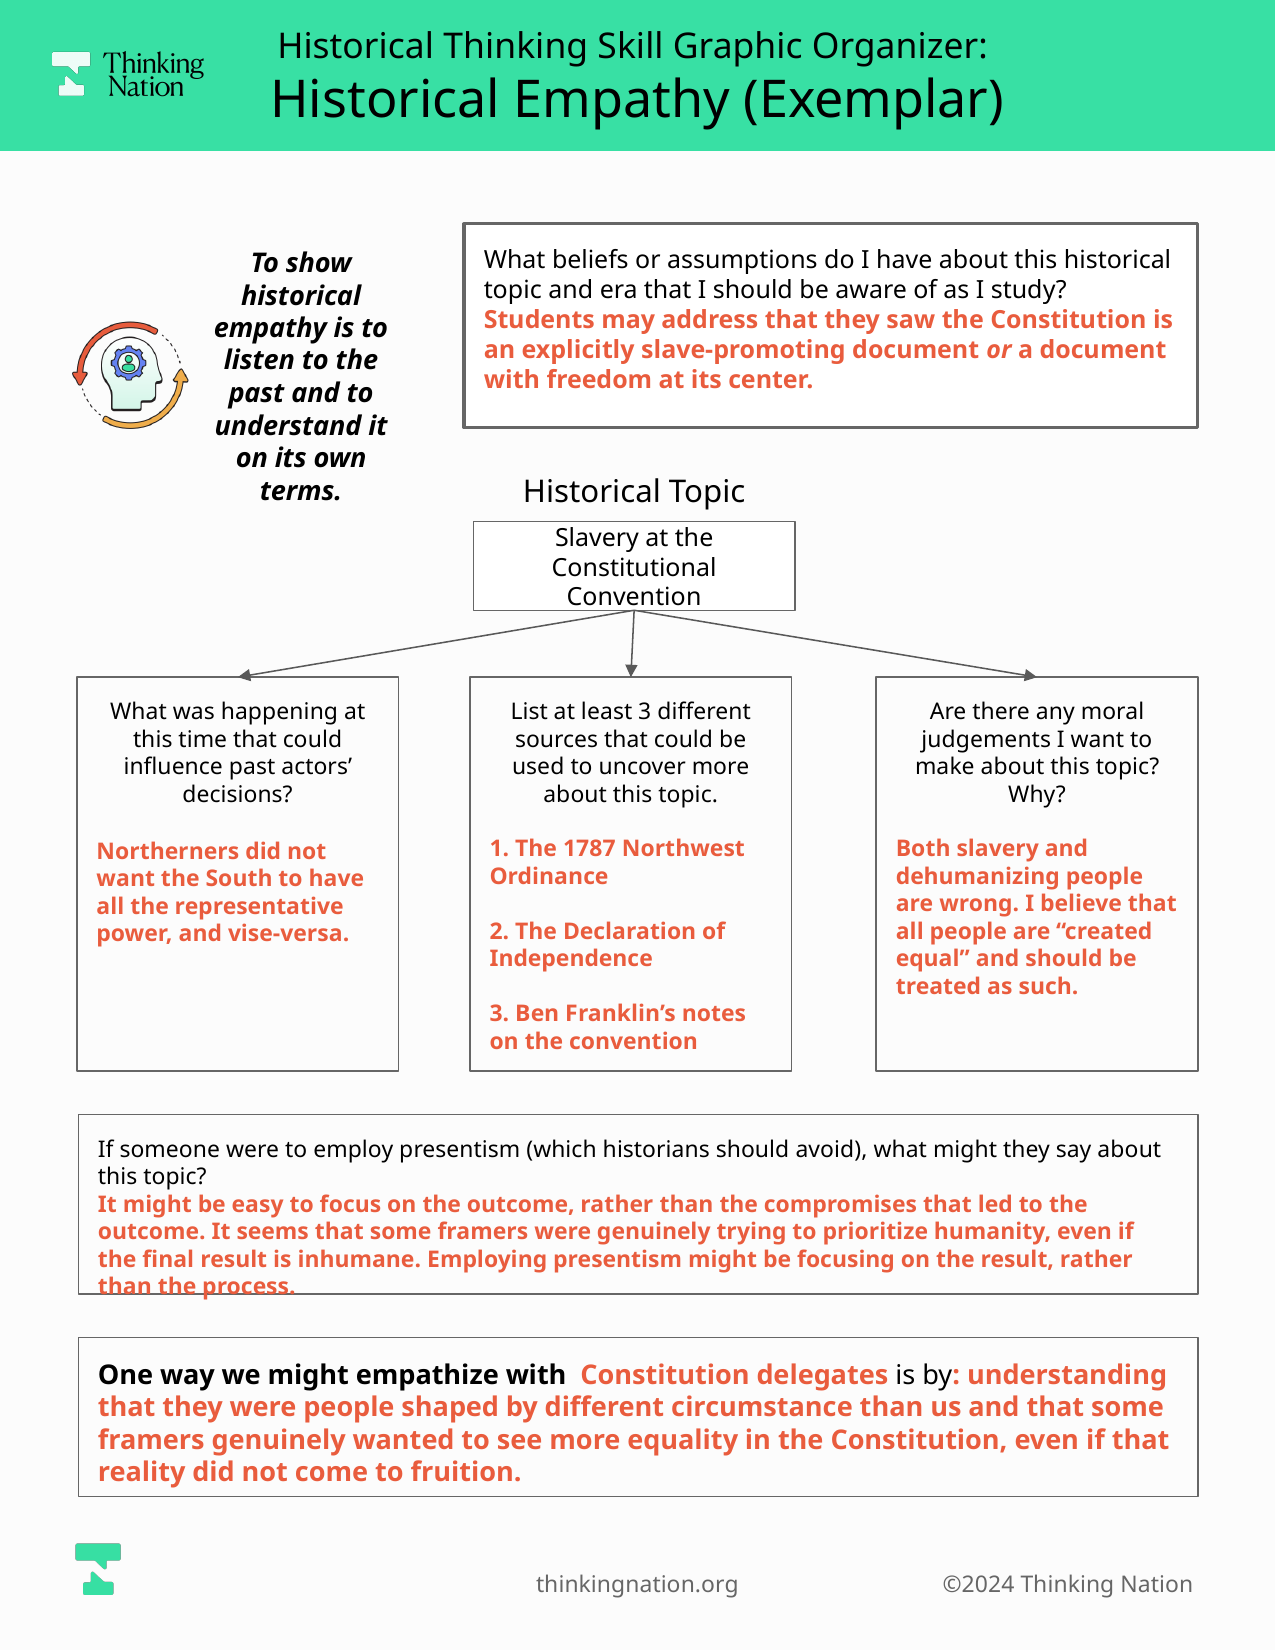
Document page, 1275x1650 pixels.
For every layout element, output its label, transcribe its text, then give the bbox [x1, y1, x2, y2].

text_box Historical Topic [494, 451, 775, 521]
text_box What beliefs or assumptions do I have about this historical topic and era that I should be aware of as I study? Students may address that they saw the Constitution is an explicitly slave-promoting document or a document with freedom at its center. [464, 223, 1198, 428]
picture [62, 307, 198, 444]
text_box One way we might empathize with Constitution delegates is by: understanding that they were people shaped by different circumstance than us and that some framers genuinely wanted to see more equality in the Constitution, even if that reality did not come to fruition. [78, 1337, 1198, 1497]
picture [62, 1533, 134, 1605]
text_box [630, 610, 635, 678]
text_box What was happening at this time that could influence past actors’ decisions? Northerners did not want the South to have all the representative power, and vise-versa. [76, 677, 399, 1071]
text_box thinkingnation.org [486, 1553, 789, 1605]
text_box Slavery at the Constitutional Convention [473, 521, 796, 608]
text_box ©2024 Thinking Nation [907, 1553, 1210, 1605]
picture [35, 37, 210, 110]
text_box Are there any moral judgements I want to make about this topic? Why? Both slavery and dehumanizing people are wrong. I believe that all people are “created equal” and should be treated as such. [876, 677, 1198, 1071]
text_box To show historical empathy is to listen to the past and to understand it on its own terms. [175, 223, 426, 527]
text_box If someone were to employ presentism (which historians should avoid), what might they say about this topic? It might be easy to focus on the outcome, rather than the compromises that led to the outcome. It seems that some framers were genuinely trying to prioritize humanity, even if the final result is inhumane. Employing presentism might be focusing on the result, rather than the process. [78, 1114, 1198, 1295]
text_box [237, 610, 627, 678]
text_box Historical Thinking Skill Graphic Organizer: Historical Empathy (Exemplar) [0, 0, 1275, 151]
text_box List at least 3 different sources that could be used to uncover more about this topic. 1. The 1787 Northwest Ordinance 2. The Declaration of Independence 3. Ben Franklin’s notes on the convention [469, 685, 792, 1071]
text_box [636, 610, 1038, 678]
